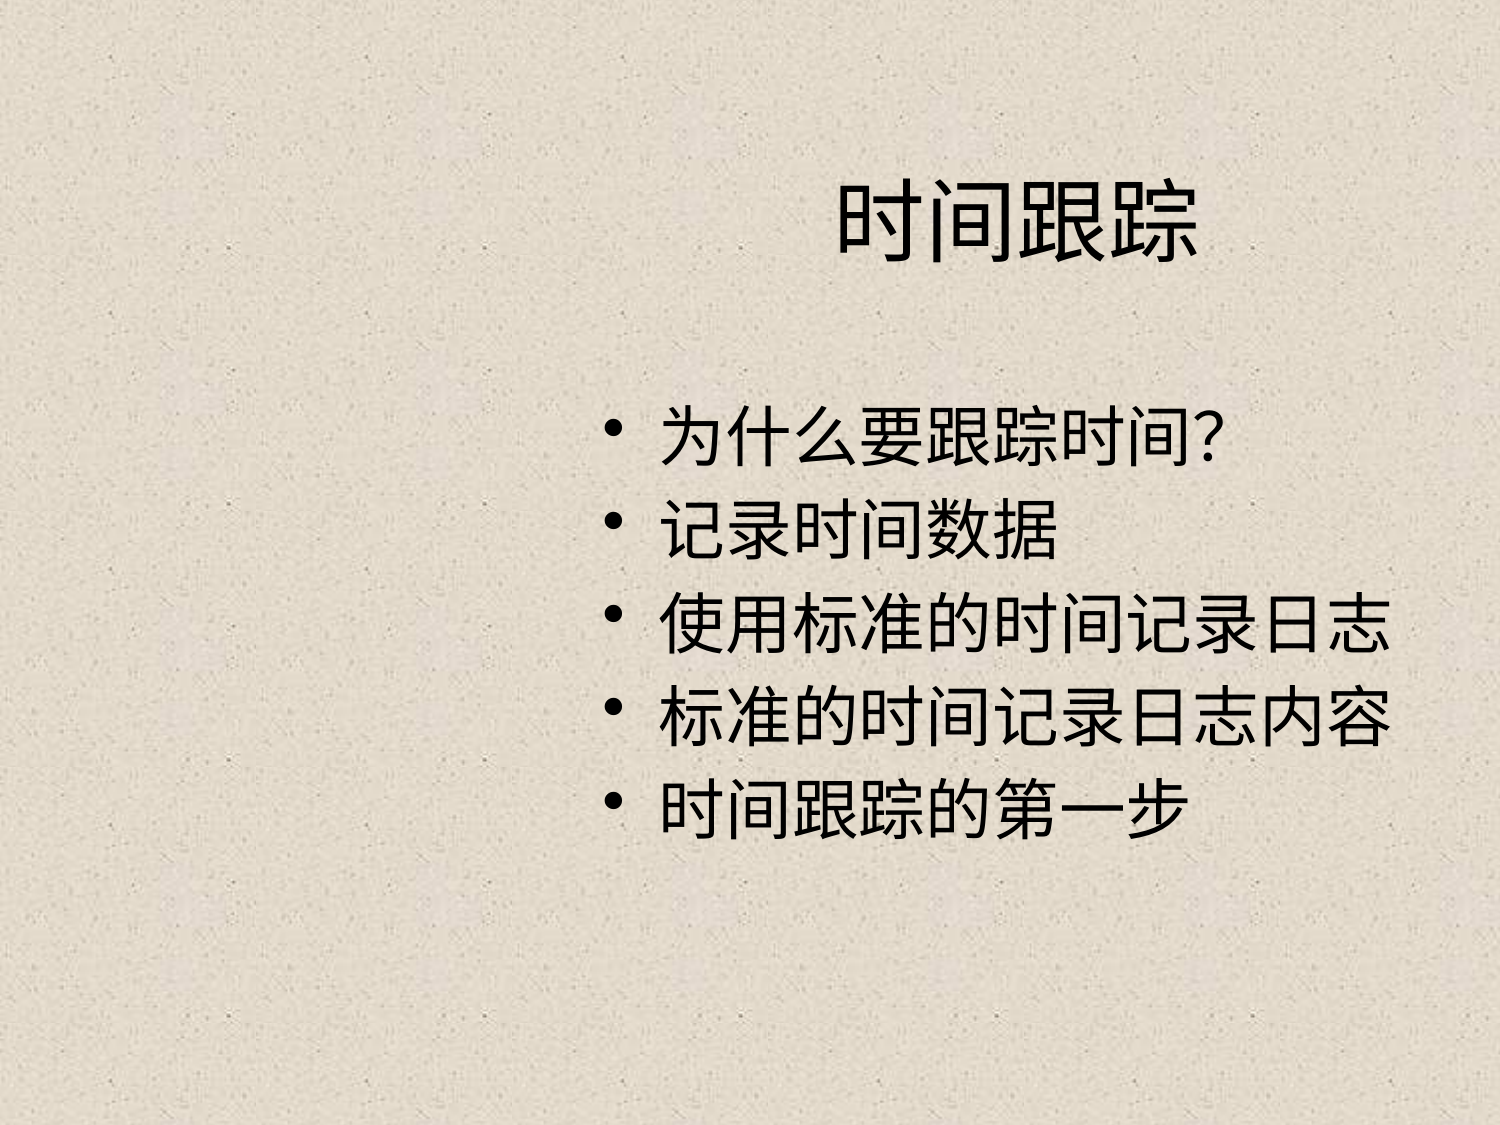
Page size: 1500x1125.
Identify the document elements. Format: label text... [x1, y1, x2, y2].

picture [0, 0, 1500, 1125]
list 为什么要跟踪时间？ 记录时间数据 使用标准的时间记录日志 标准的时间记录日志内容 时间跟踪的第一步 [587, 387, 1500, 1013]
title 时间跟踪 [725, 125, 1267, 313]
